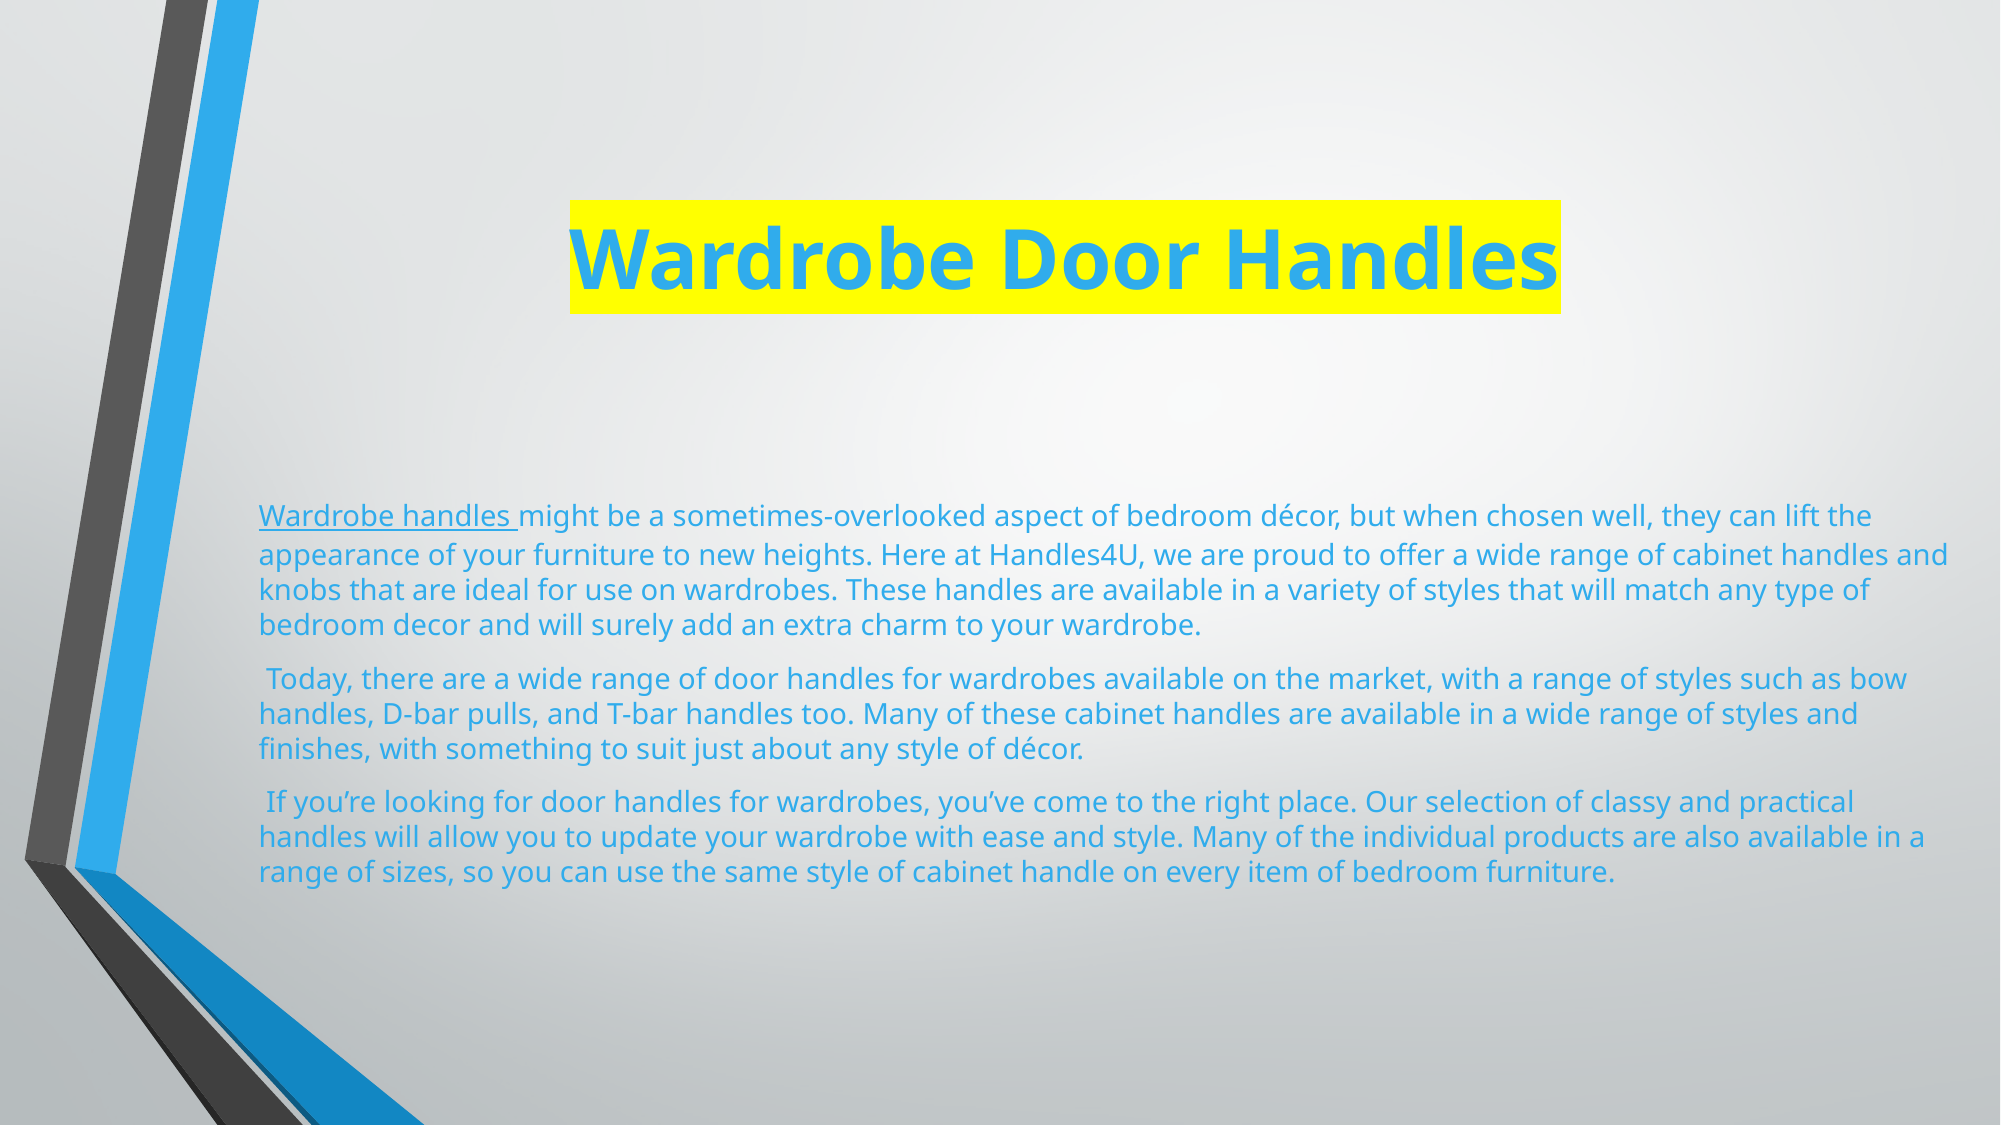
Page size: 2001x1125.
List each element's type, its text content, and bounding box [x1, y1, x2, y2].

list Wardrobe handles might be a sometimes-overlooked aspect of bedroom décor, but when chosen well, they can lift the appearance of your furniture to new heights. Here at Handles4U, we are proud to offer a wide range of cabinet handles and knobs that are ideal for use on wardrobes. These handles are available in a variety of styles that will match any type of bedroom decor and will surely add an extra charm to your wardrobe. Today, there are a wide range of door handles for wardrobes available on the market, with a range of styles such as bow handles, D-bar pulls, and T-bar handles too. Many of these cabinet handles are available in a wide range of styles and finishes, with something to suit just about any style of décor. If you’re looking for door handles for wardrobes, you’ve come to the right place. Our selection of classy and practical handles will allow you to update your wardrobe with ease and style. Many of the individual products are also available in a range of sizes, so you can use the same style of cabinet handle on every item of bedroom furniture. [243, 437, 1982, 948]
title Wardrobe Door Handles [243, 112, 1887, 400]
